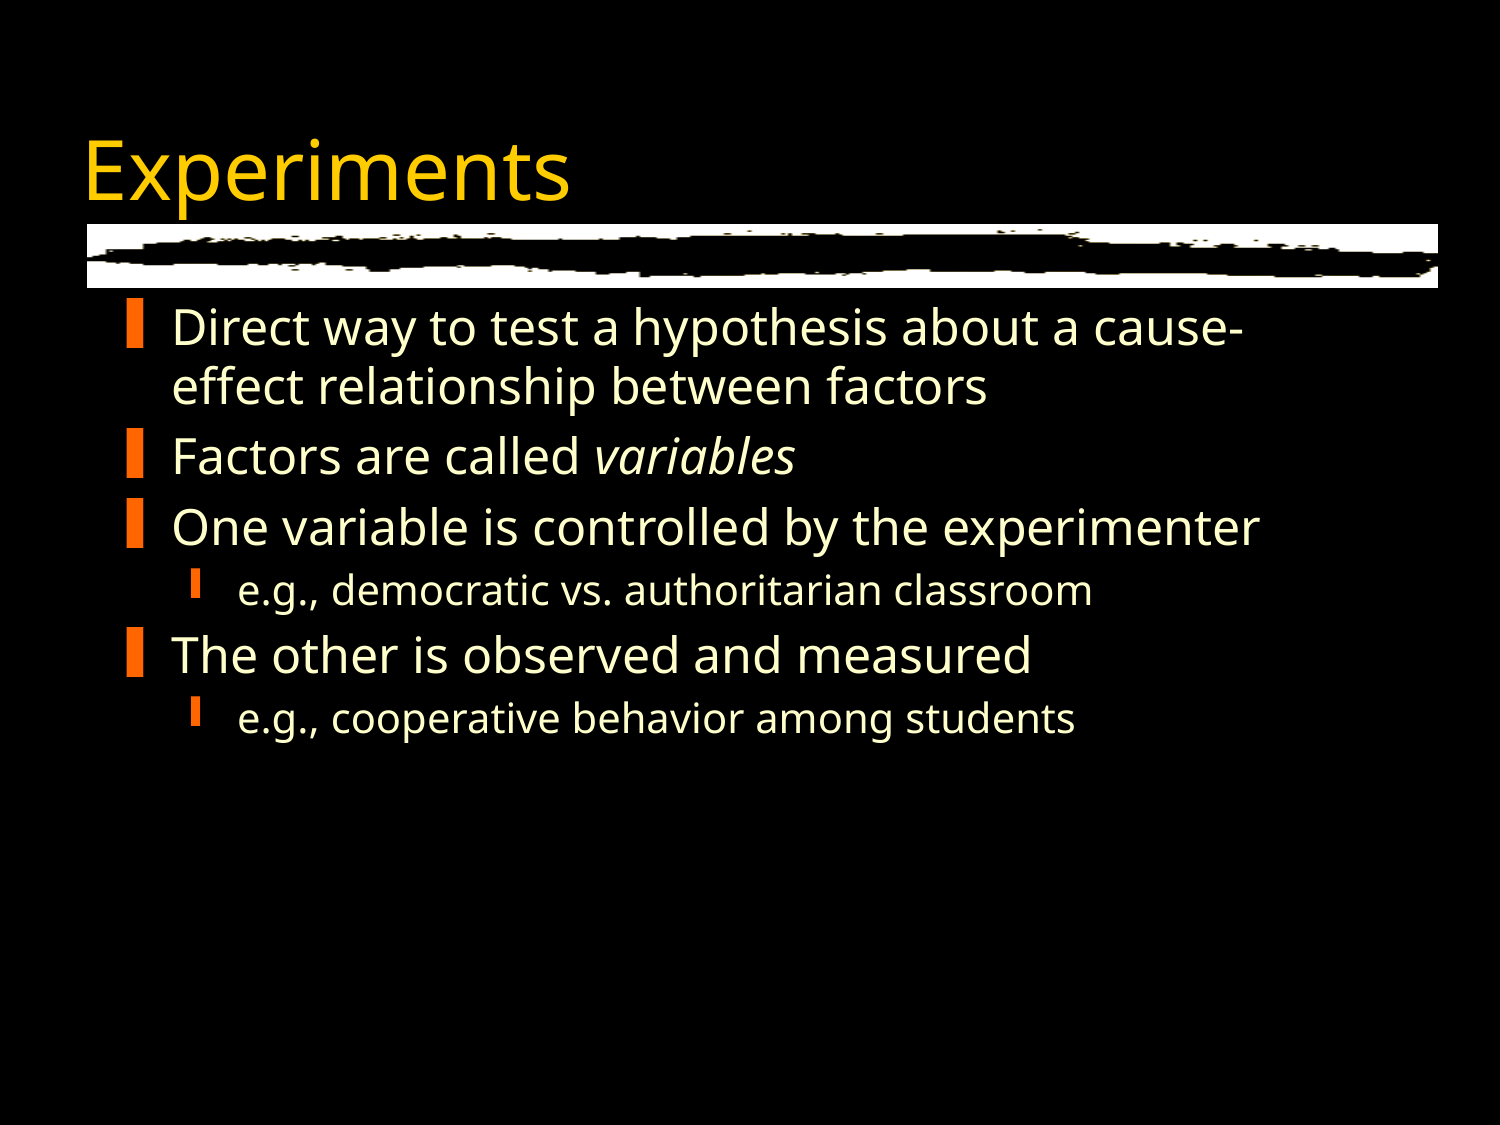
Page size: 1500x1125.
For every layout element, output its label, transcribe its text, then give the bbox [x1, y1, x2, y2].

title Experiments [66, 37, 1342, 226]
list Direct way to test a hypothesis about a cause-effect relationship between factors Factors are called variables One variable is controlled by the experimenter e.g., democratic vs. authoritarian classroom The other is observed and measured e.g., cooperative behavior among students [99, 287, 1376, 1088]
